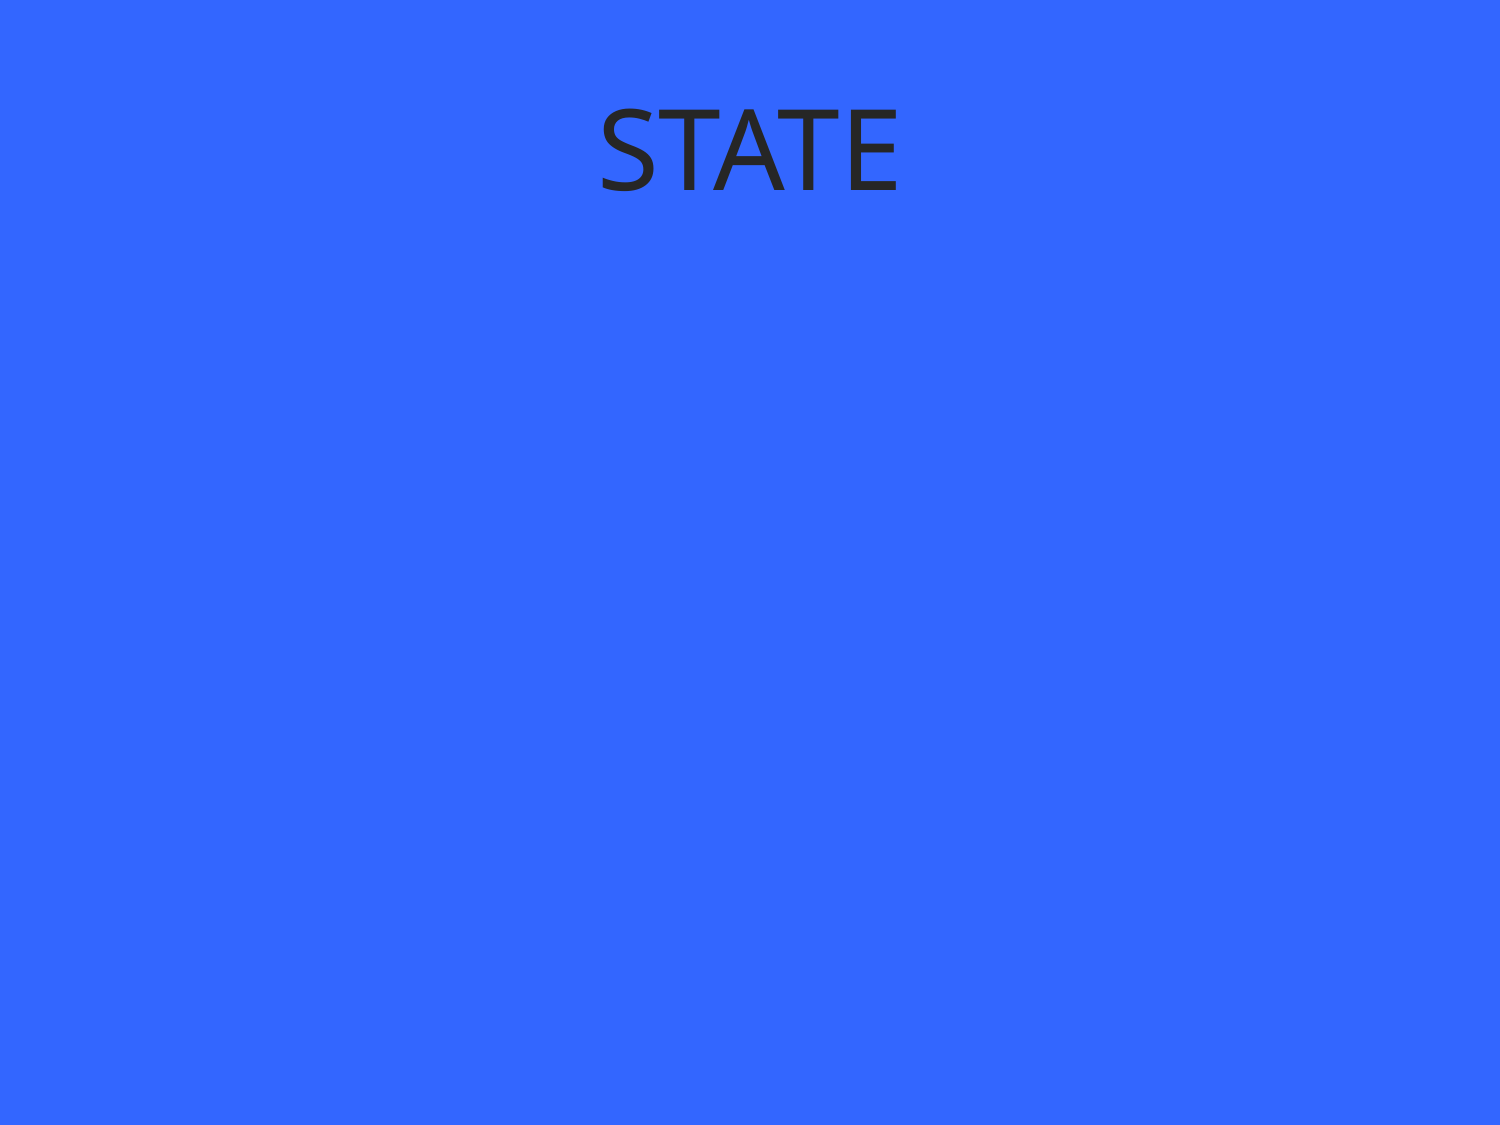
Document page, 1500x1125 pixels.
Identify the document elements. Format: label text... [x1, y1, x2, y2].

title STATE [119, 51, 1381, 240]
